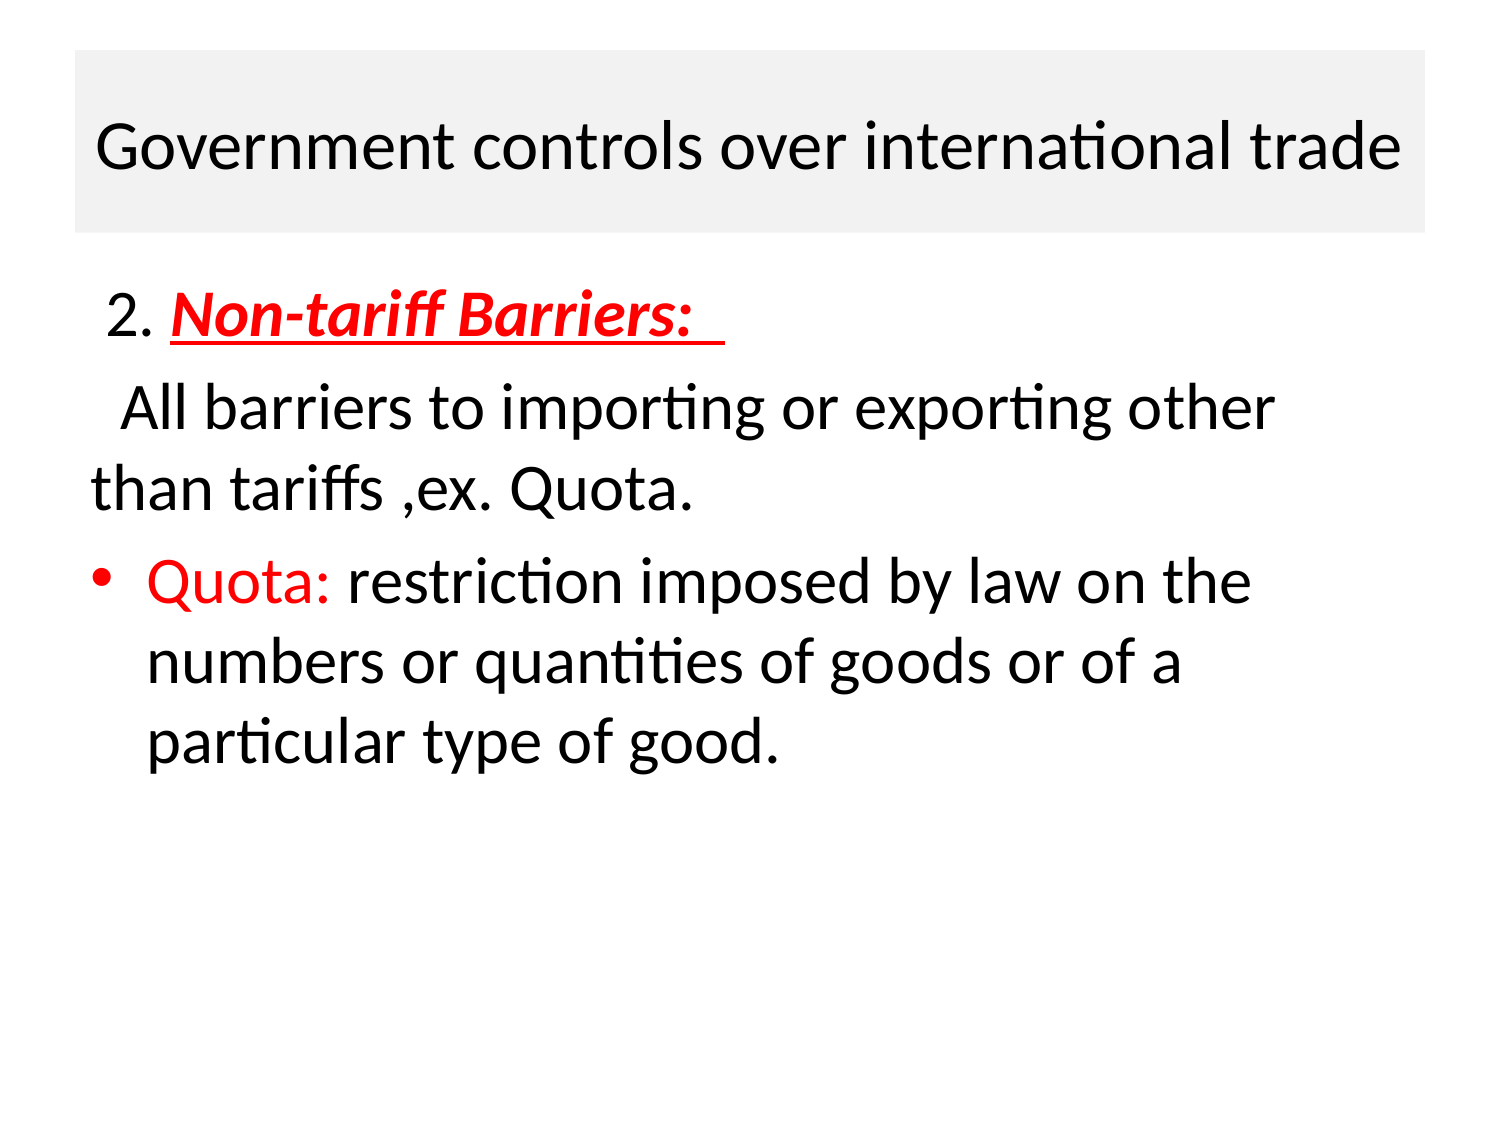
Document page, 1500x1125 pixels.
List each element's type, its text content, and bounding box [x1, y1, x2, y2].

list 2. Non-tariff Barriers: All barriers to importing or exporting other than tariffs ,ex. Quota. Quota: restriction imposed by law on the numbers or quantities of goods or of a particular type of good. [75, 262, 1425, 1005]
title Government controls over international trade [75, 50, 1425, 233]
